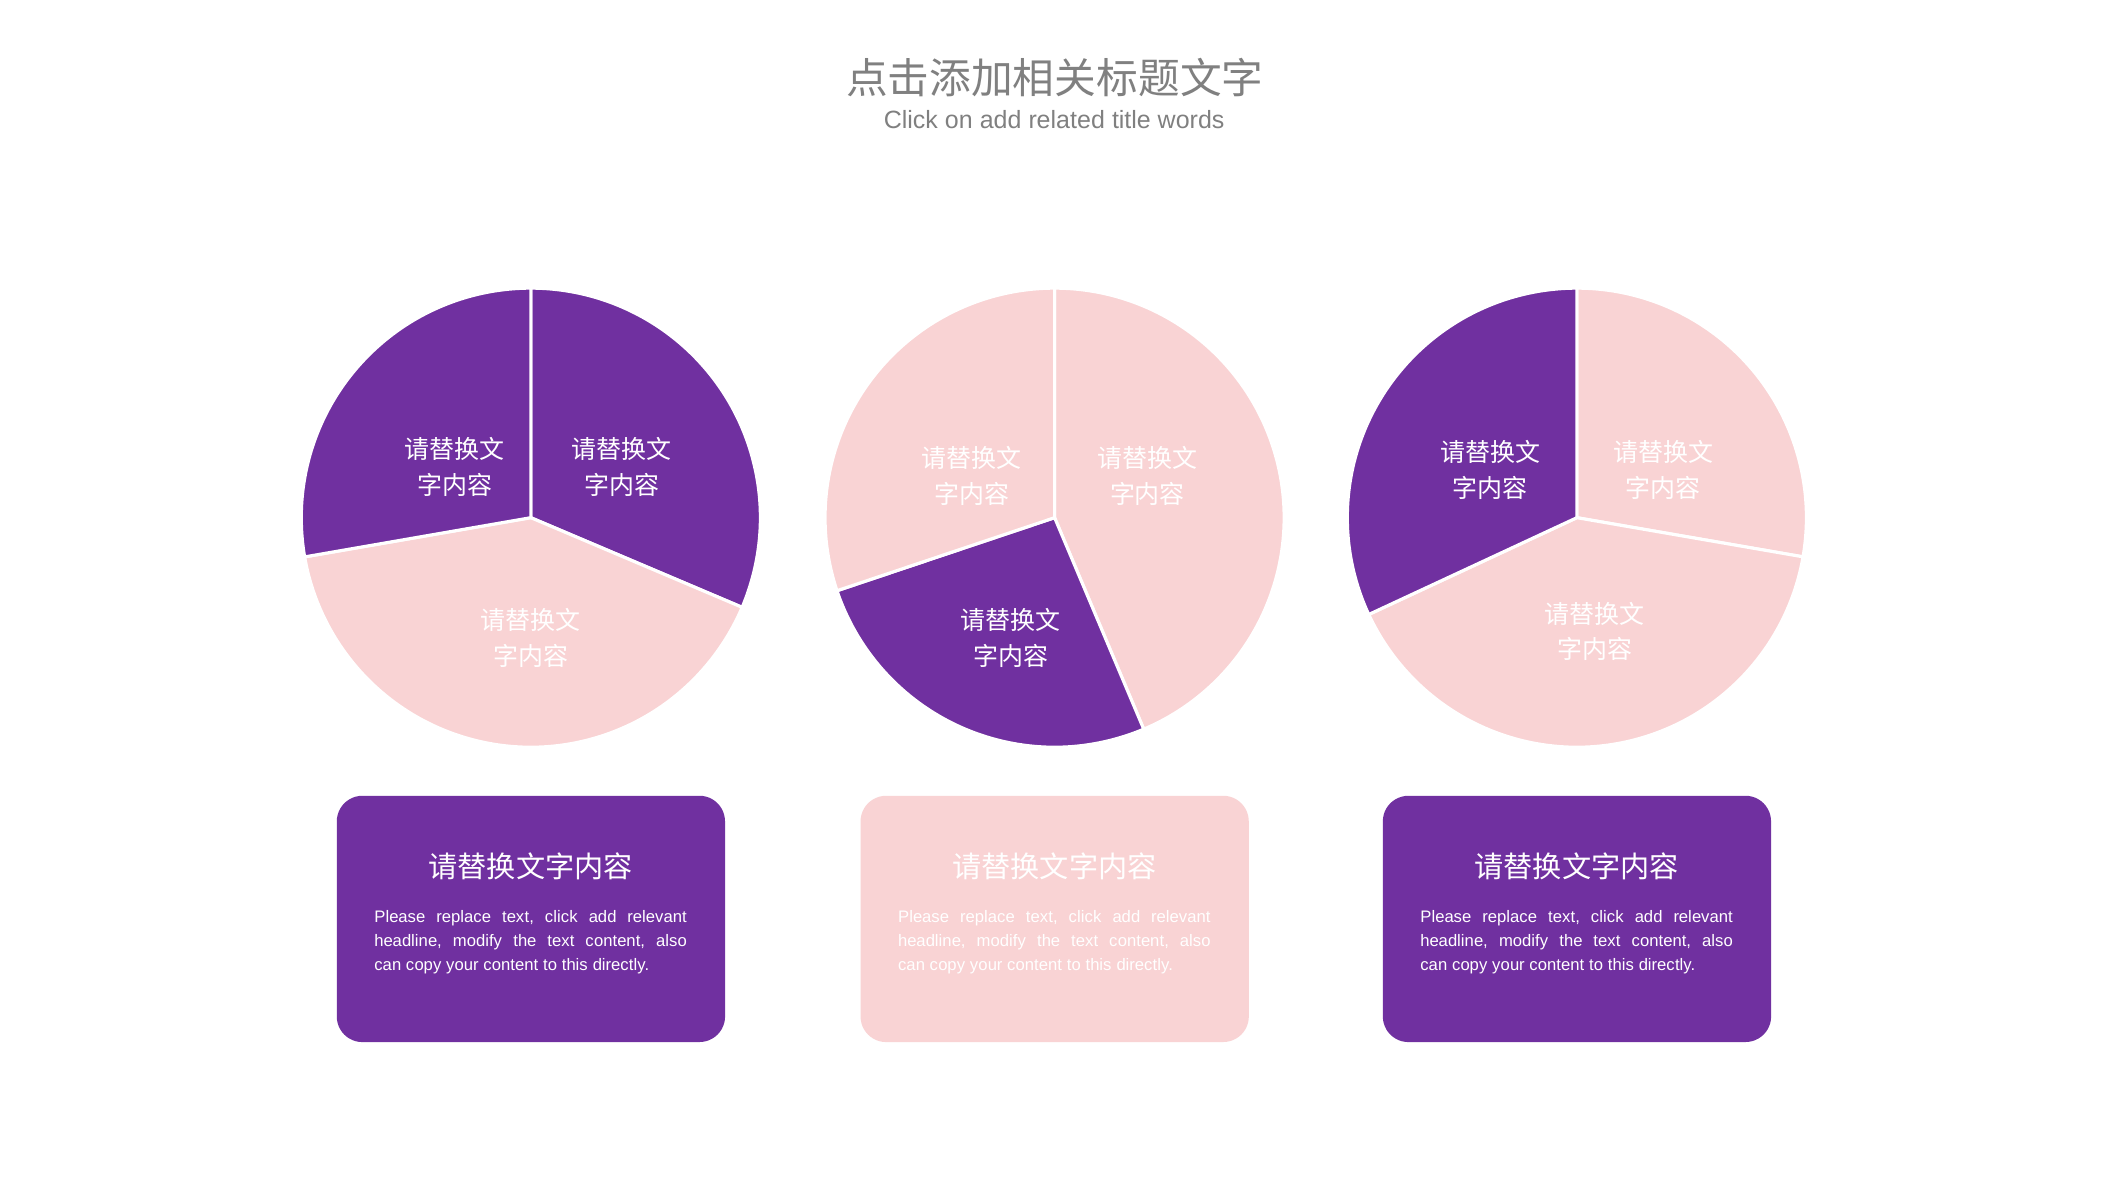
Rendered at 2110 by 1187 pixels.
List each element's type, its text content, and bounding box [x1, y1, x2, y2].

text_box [254, 278, 777, 757]
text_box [777, 278, 1300, 757]
text_box Click on add related title words [864, 95, 1246, 158]
text_box 点击添加相关标题文字 [803, 44, 1307, 107]
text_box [1300, 278, 1854, 757]
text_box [860, 795, 1249, 1043]
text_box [336, 795, 726, 1043]
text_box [1382, 795, 1772, 1043]
